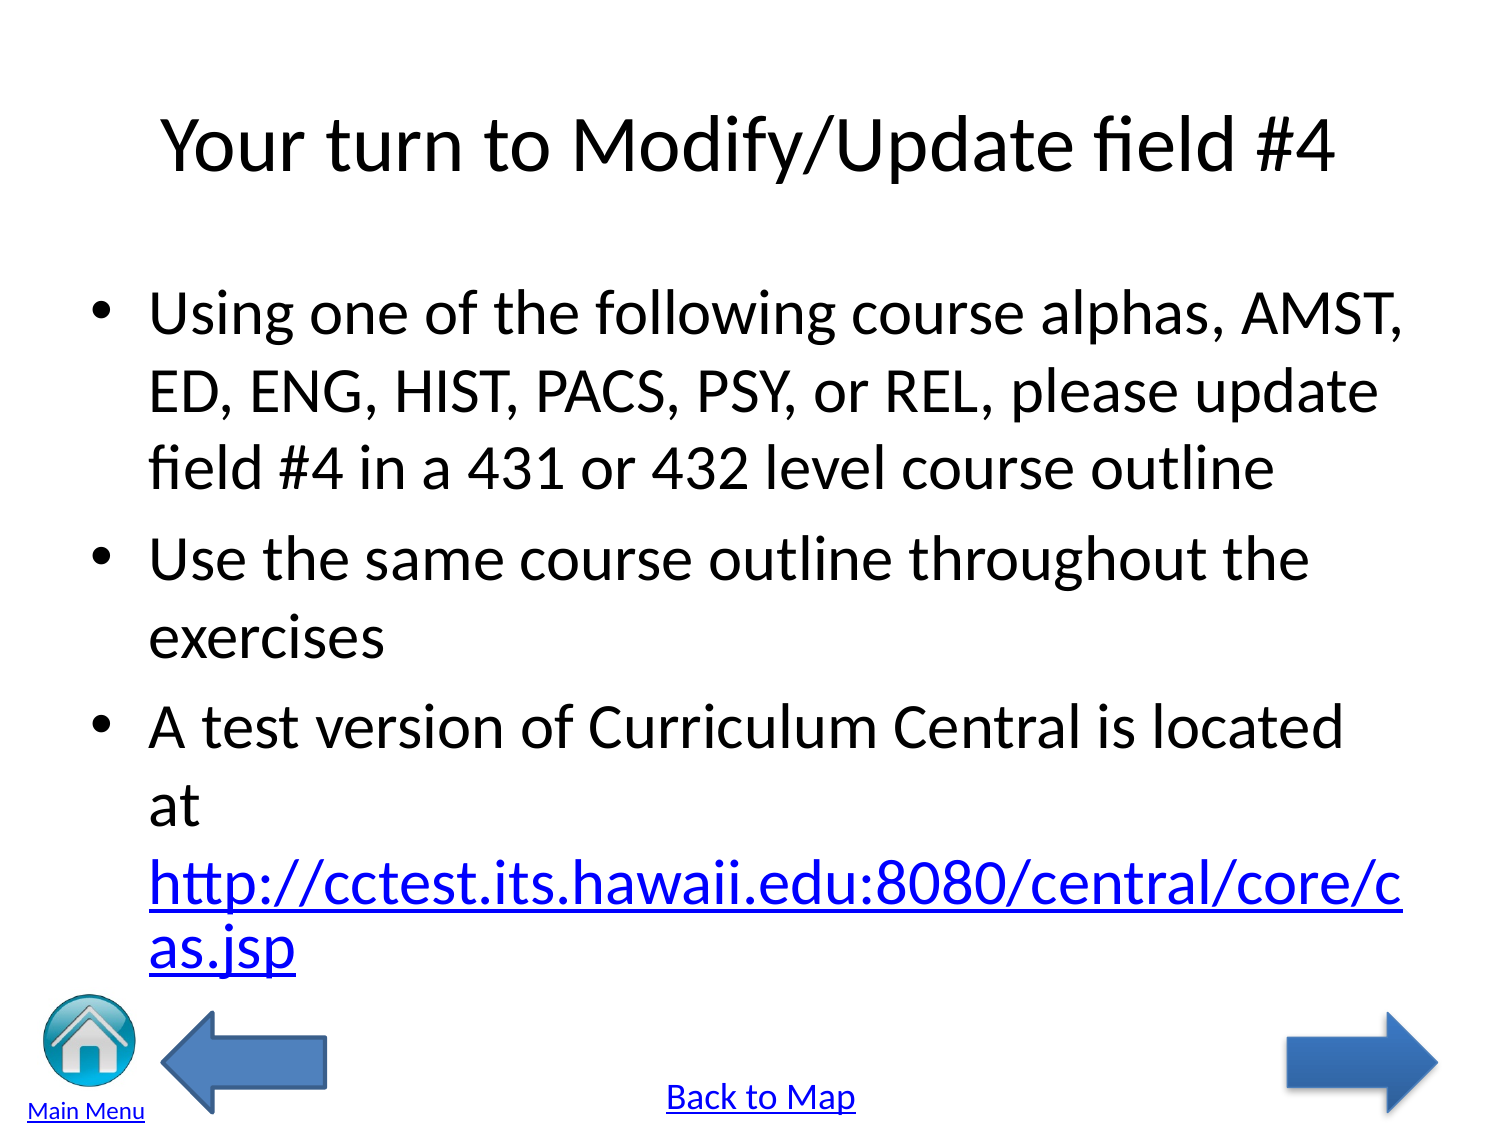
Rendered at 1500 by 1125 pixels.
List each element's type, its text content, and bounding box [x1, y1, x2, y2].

picture [37, 987, 141, 1091]
list Using one of the following course alphas, AMST, ED, ENG, HIST, PACS, PSY, or REL, please update field #4 in a 431 or 432 level course outline Use the same course outline throughout the exercises A test version of Curriculum Central is located at http://cctest.its.hawaii.edu:8080/central/core/cas.jsp [75, 262, 1425, 1005]
title Your turn to Modify/Update field #4 [75, 45, 1425, 233]
text_box Back to Map [651, 1064, 871, 1125]
